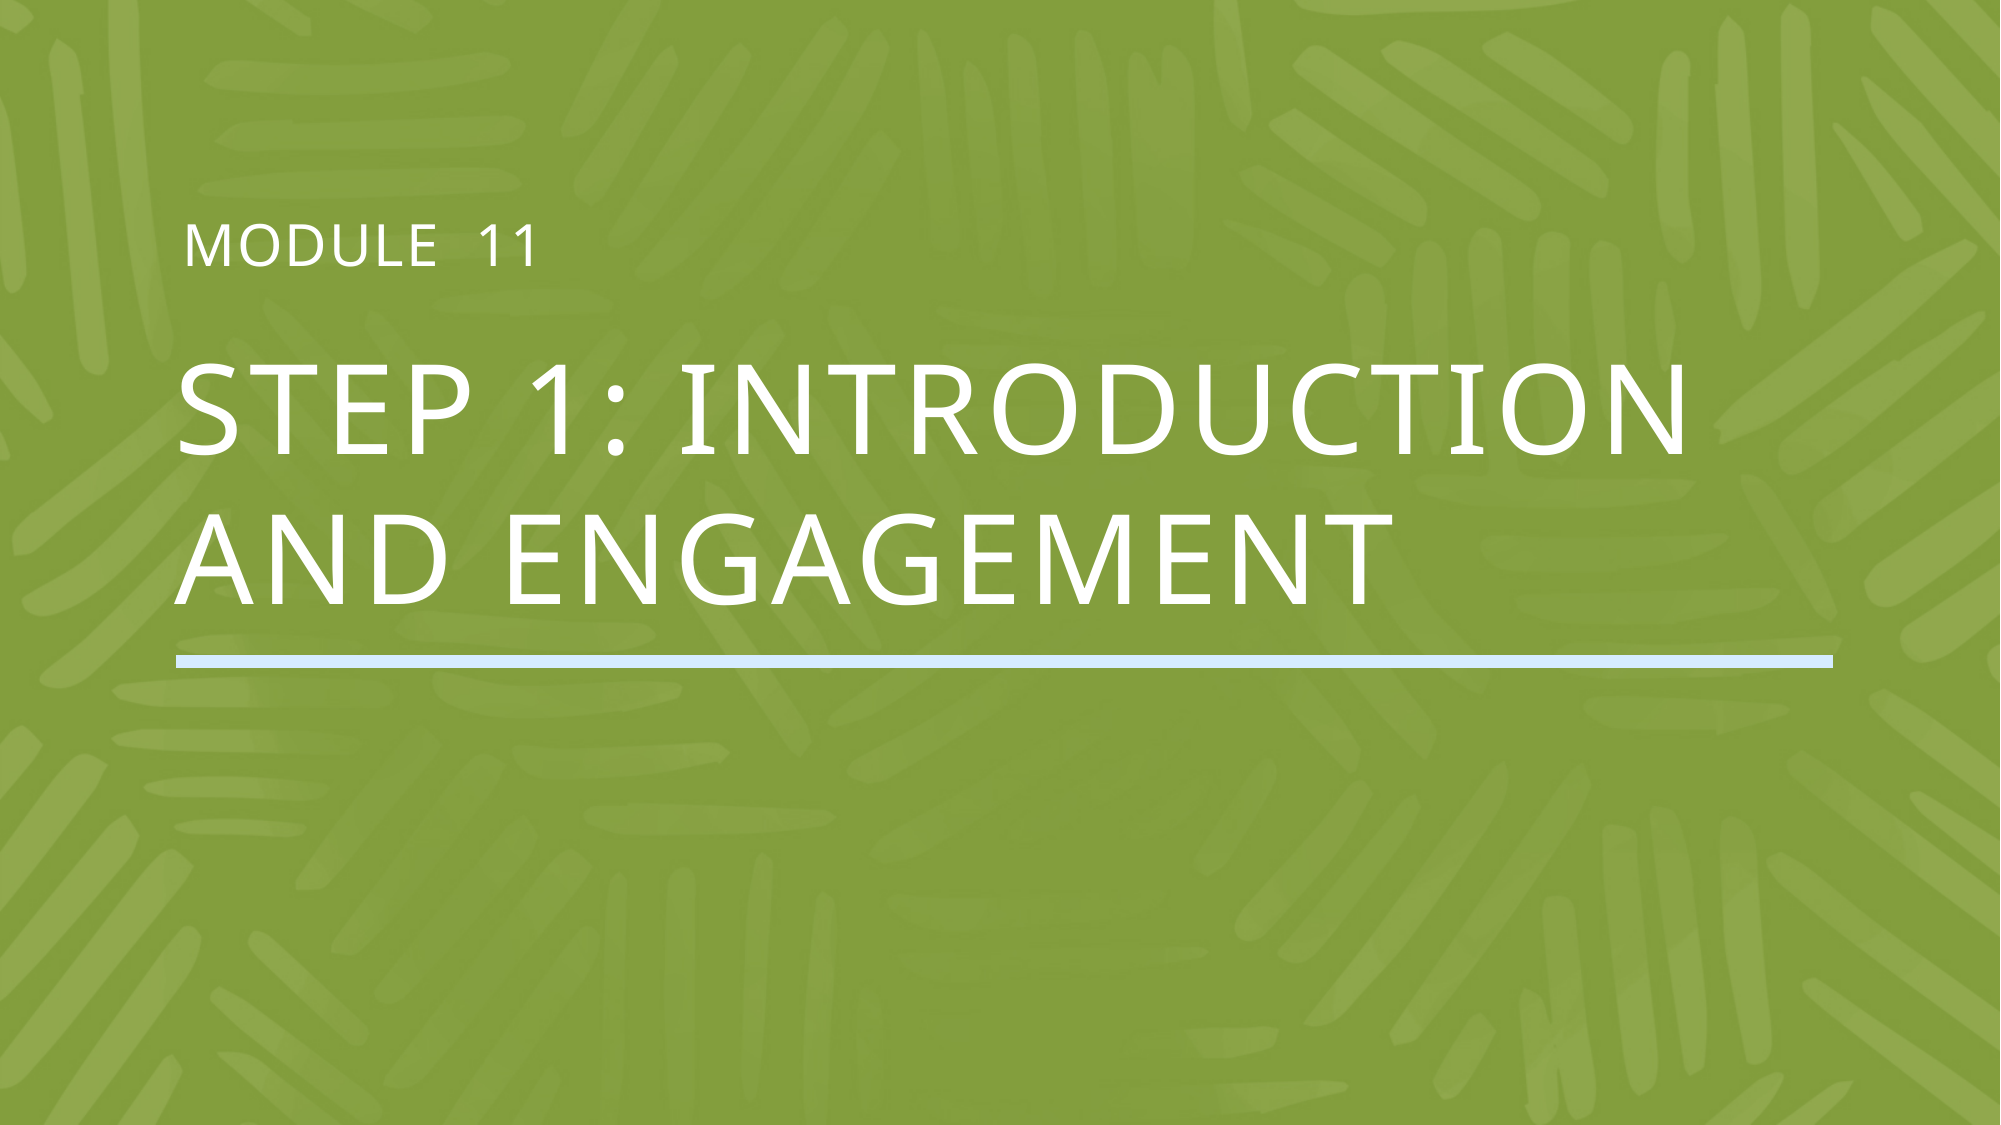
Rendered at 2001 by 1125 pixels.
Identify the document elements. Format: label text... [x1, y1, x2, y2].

title STEP 1: INTRODUCTION AND ENGAGEMENT [159, 327, 1841, 673]
picture [0, 0, 2000, 1125]
list MODULE 11 [159, 207, 1855, 327]
